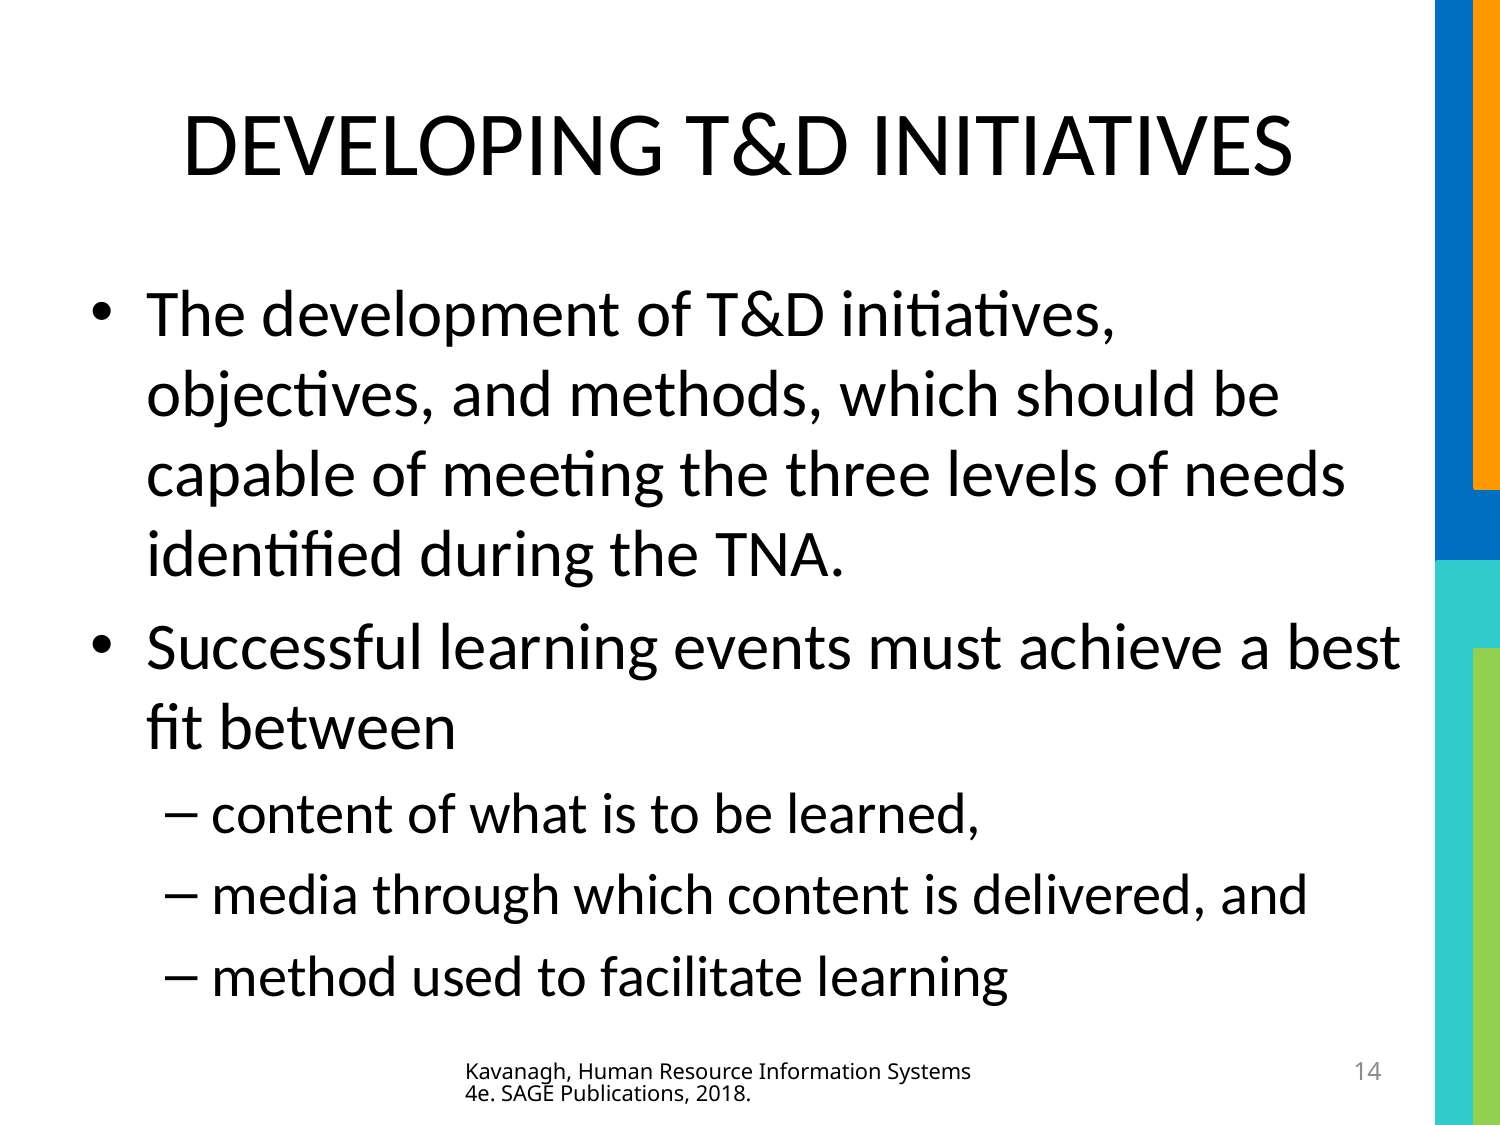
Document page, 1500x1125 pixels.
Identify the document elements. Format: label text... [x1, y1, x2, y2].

footer Kavanagh, Human Resource Information Systems 4e. SAGE Publications, 2018. [450, 1042, 1004, 1103]
title DEVELOPING T&D INITIATIVES [75, 45, 1425, 233]
slide_number 14 [1059, 1042, 1397, 1103]
list The development of T&D initiatives, objectives, and methods, which should be capable of meeting the three levels of needs identified during the TNA. Successful learning events must achieve a best fit between content of what is to be learned, media through which content is delivered, and method used to facilitate learning [75, 262, 1425, 1005]
